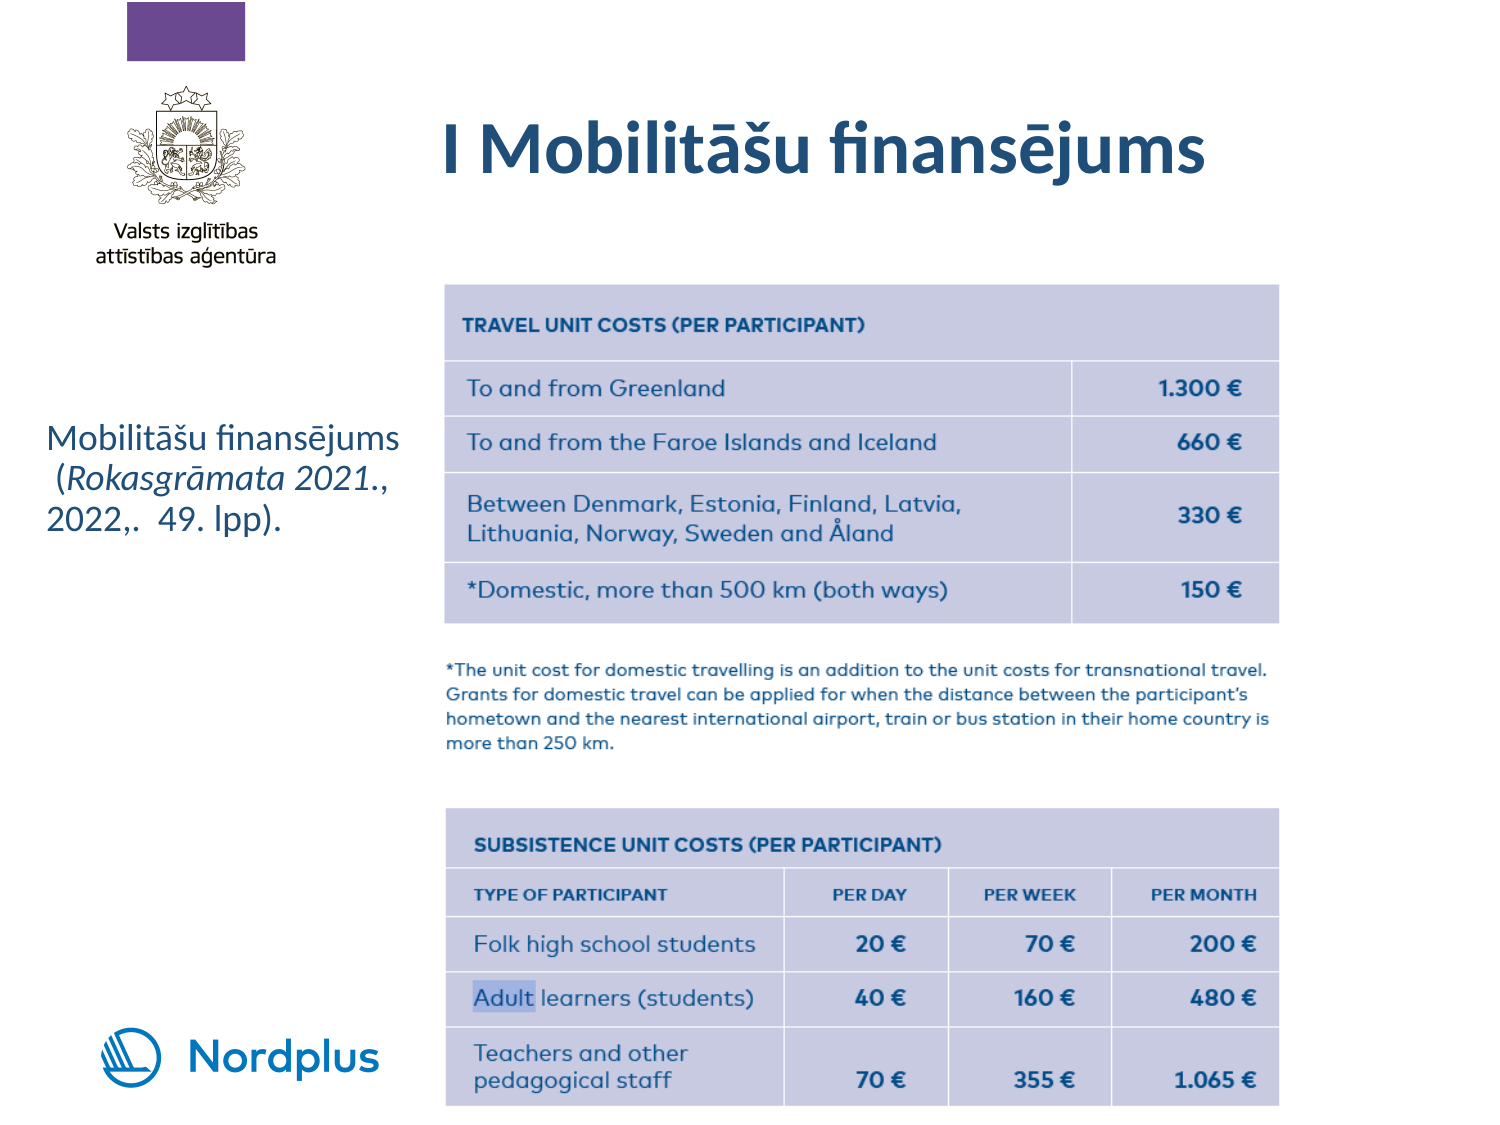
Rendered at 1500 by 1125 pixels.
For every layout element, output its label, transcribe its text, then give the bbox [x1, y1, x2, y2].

picture [0, 0, 1500, 1125]
title I Mobilitāšu finansējums [315, 41, 1334, 259]
text_box Mobilitāšu finansējums (Rokasgrāmata 2021., 2022,. 49. lpp). [31, 410, 401, 547]
